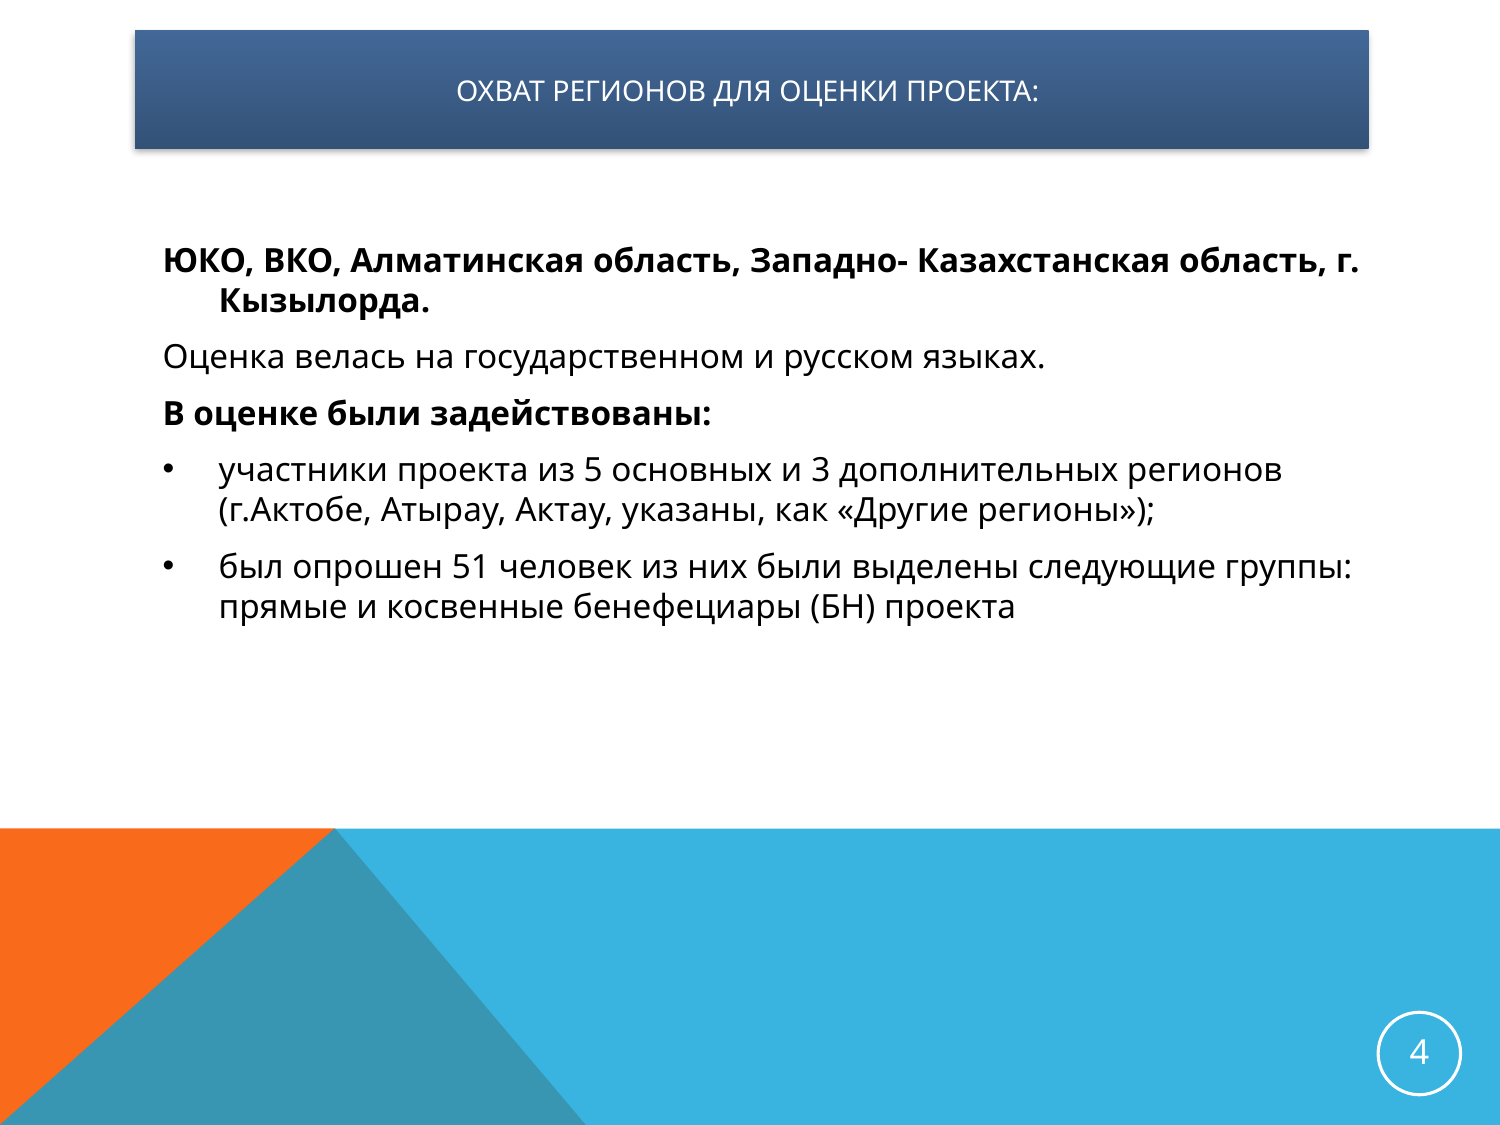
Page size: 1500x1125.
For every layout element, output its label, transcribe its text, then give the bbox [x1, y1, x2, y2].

title Охват регионов для оценки проекта: [135, 30, 1369, 149]
list ЮКО, ВКО, Алматинская область, Западно- Казахстанская область, г. Кызылорда. Оценка велась на государственном и русском языках. В оценке были задействованы: участники проекта из 5 основных и 3 дополнительных регионов (г.Актобе, Атырау, Актау, указаны, как «Другие регионы»); был опрошен 51 человек из них были выделены следующие группы: прямые и косвенные бенефециары (БН) проекта [147, 231, 1382, 819]
slide_number 4 [1376, 1010, 1463, 1097]
